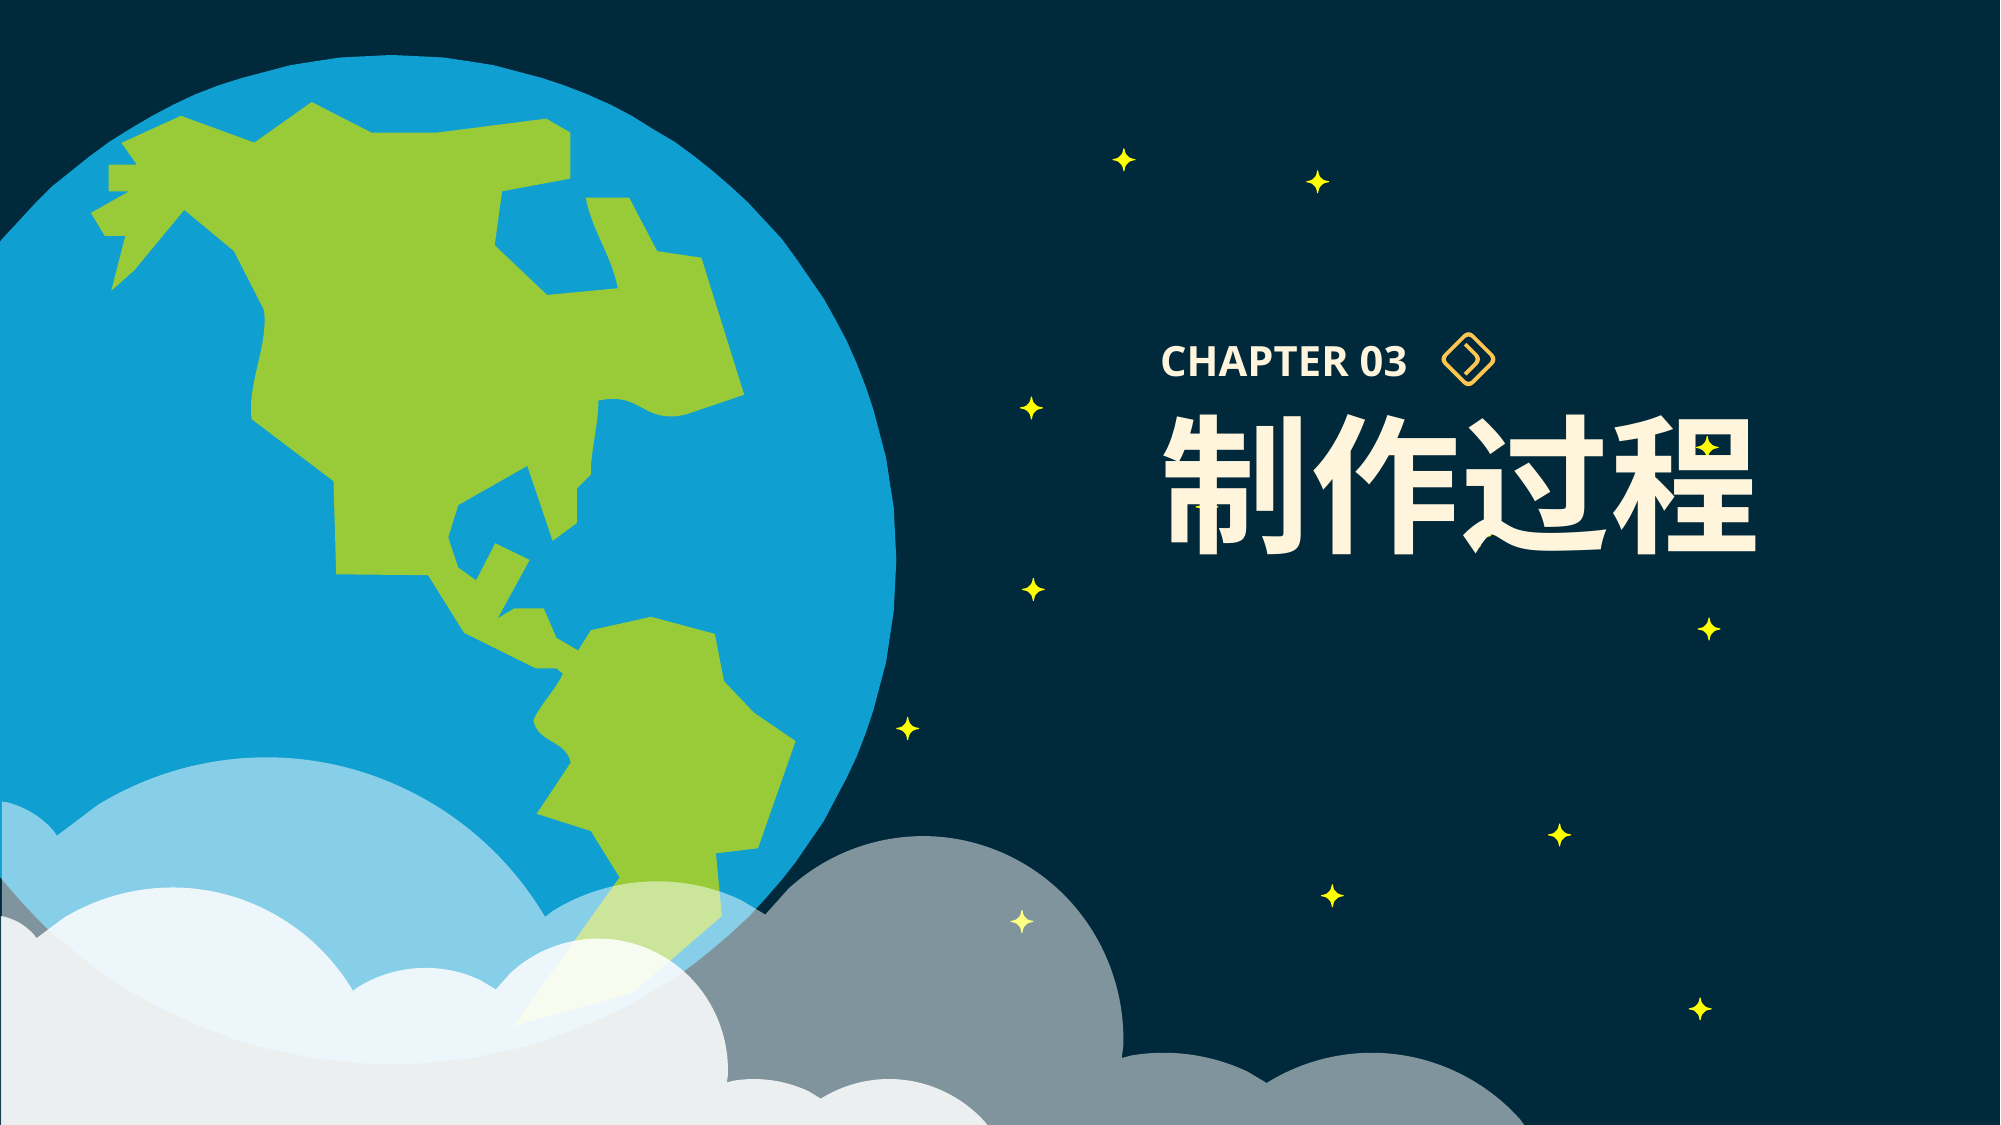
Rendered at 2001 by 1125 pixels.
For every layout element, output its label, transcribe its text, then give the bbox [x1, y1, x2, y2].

list 制作过程 [1145, 403, 1889, 560]
list CHAPTER 03 [1145, 329, 1889, 390]
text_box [1447, 338, 1490, 381]
